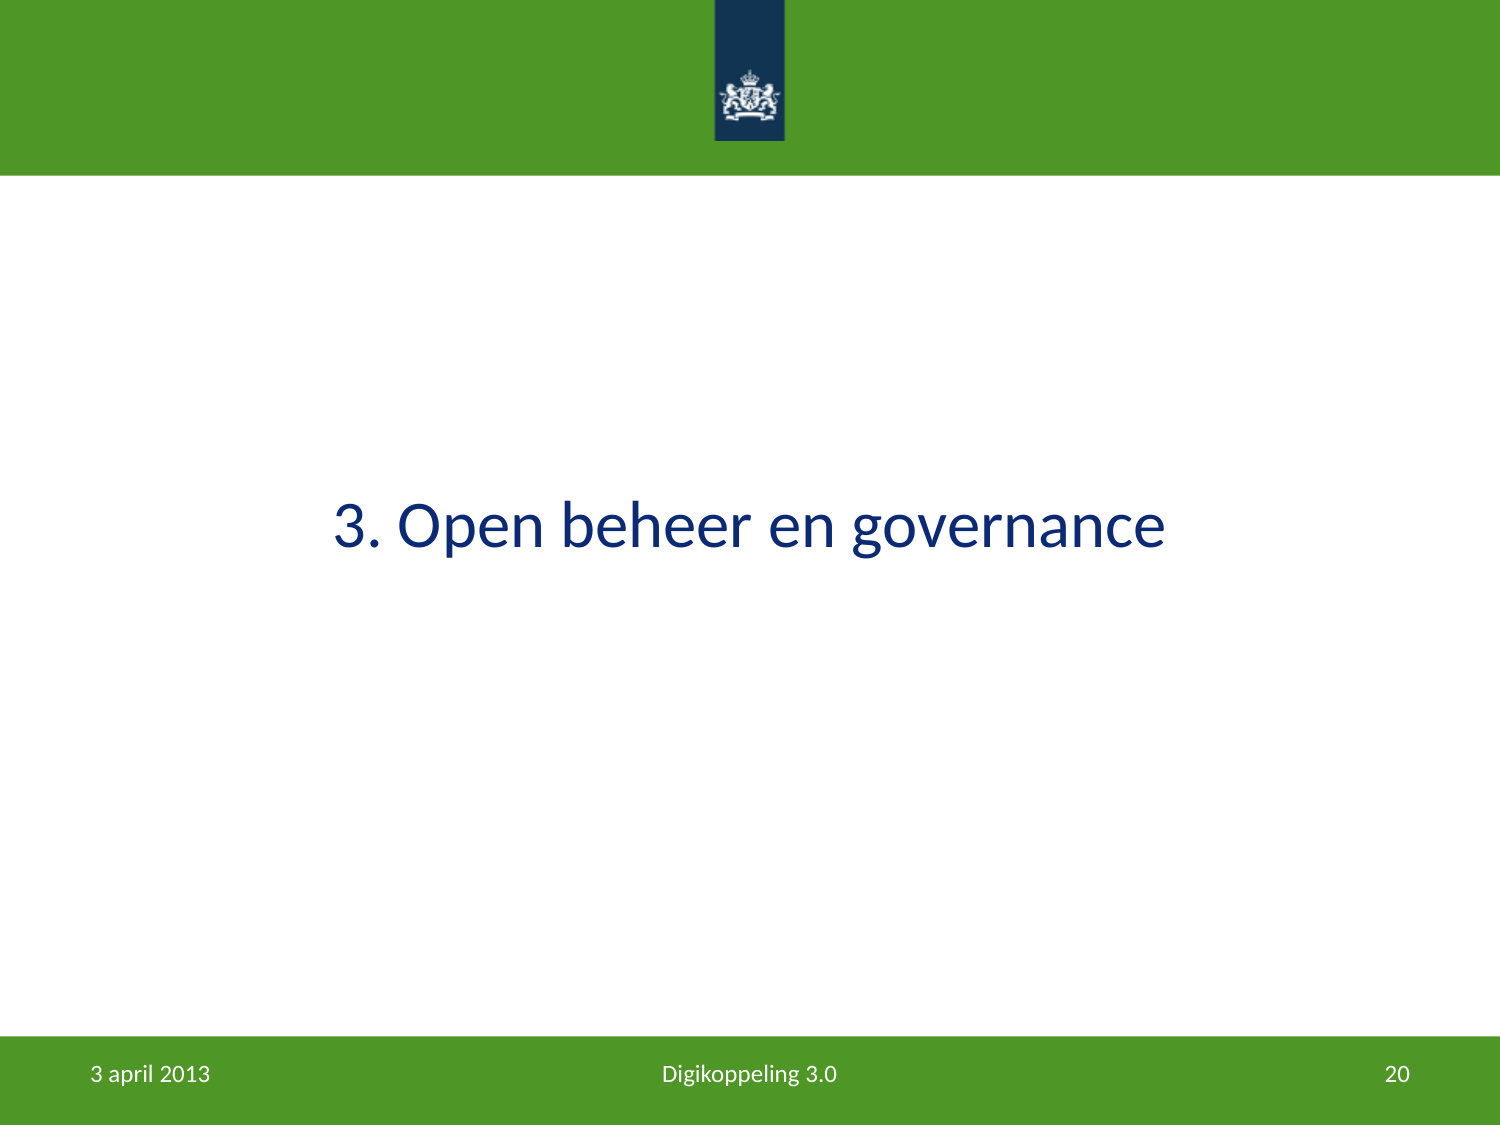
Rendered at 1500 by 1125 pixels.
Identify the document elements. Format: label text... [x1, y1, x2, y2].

text_box 3. Open beheer en governance [74, 231, 1425, 1012]
slide_number 20 [1074, 1042, 1425, 1103]
picture [0, 0, 1500, 141]
footer Digikoppeling 3.0 [512, 1042, 988, 1103]
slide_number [75, 1042, 425, 1103]
